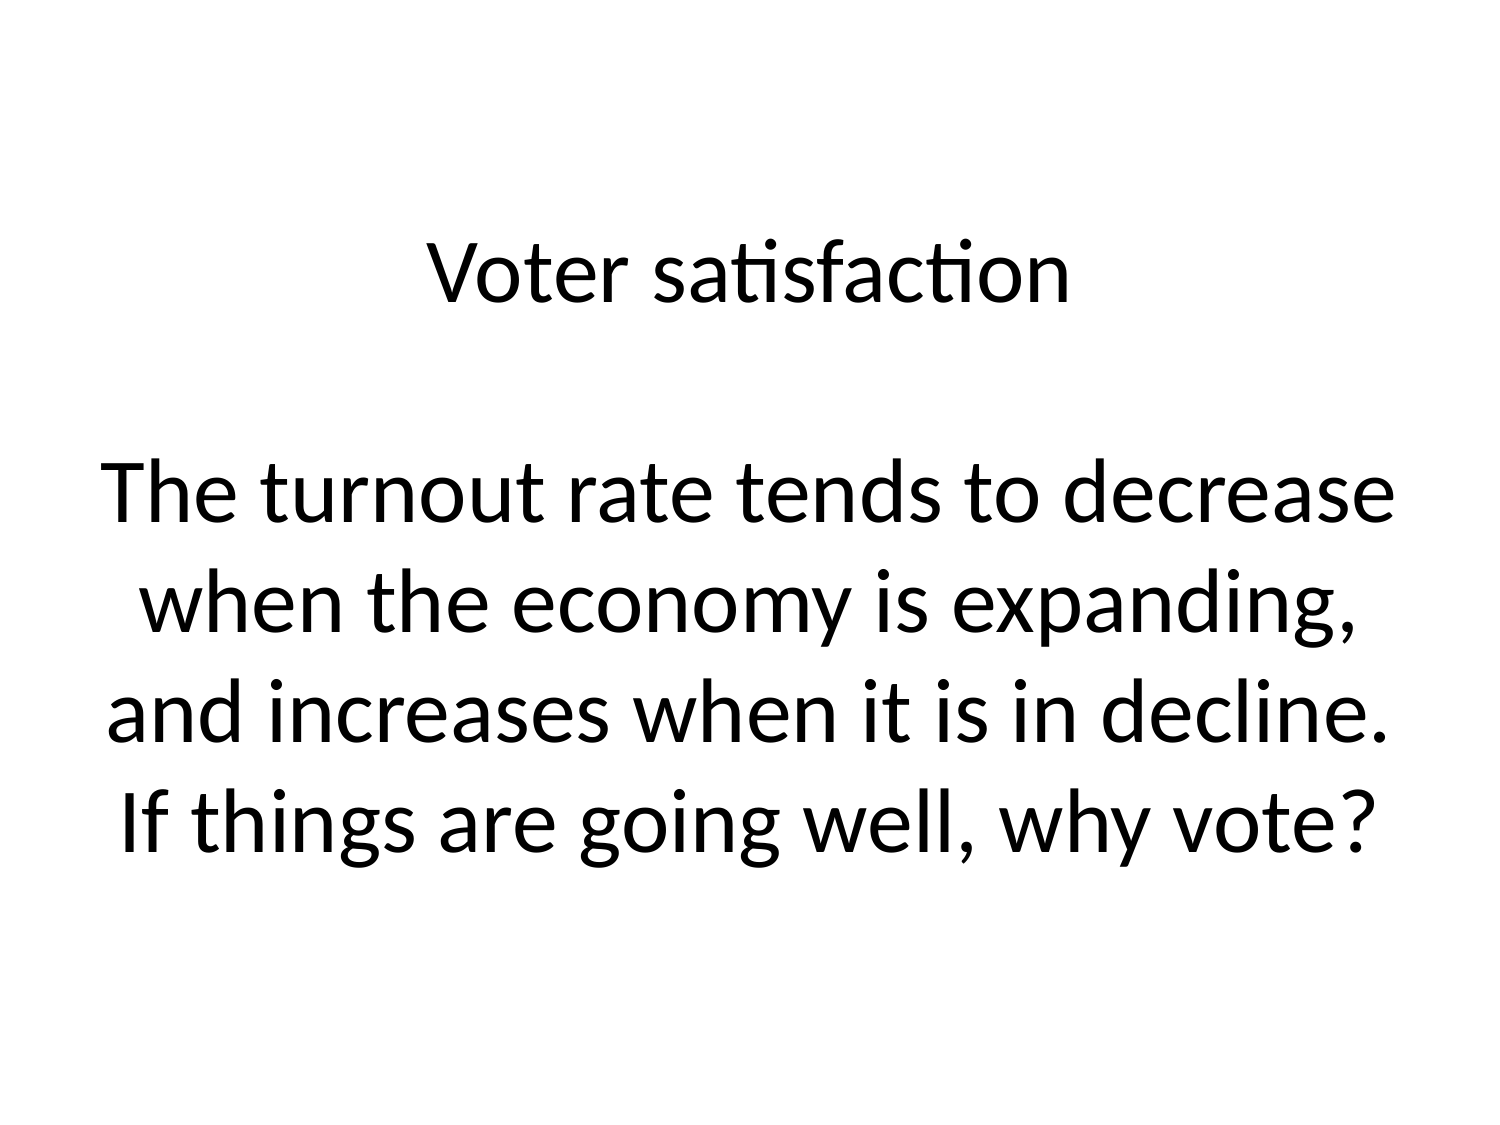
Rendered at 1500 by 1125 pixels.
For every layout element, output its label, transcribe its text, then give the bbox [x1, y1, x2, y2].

title Voter satisfaction The turnout rate tends to decrease when the economy is expanding, and increases when it is in decline. If things are going well, why vote? [74, 44, 1426, 1038]
